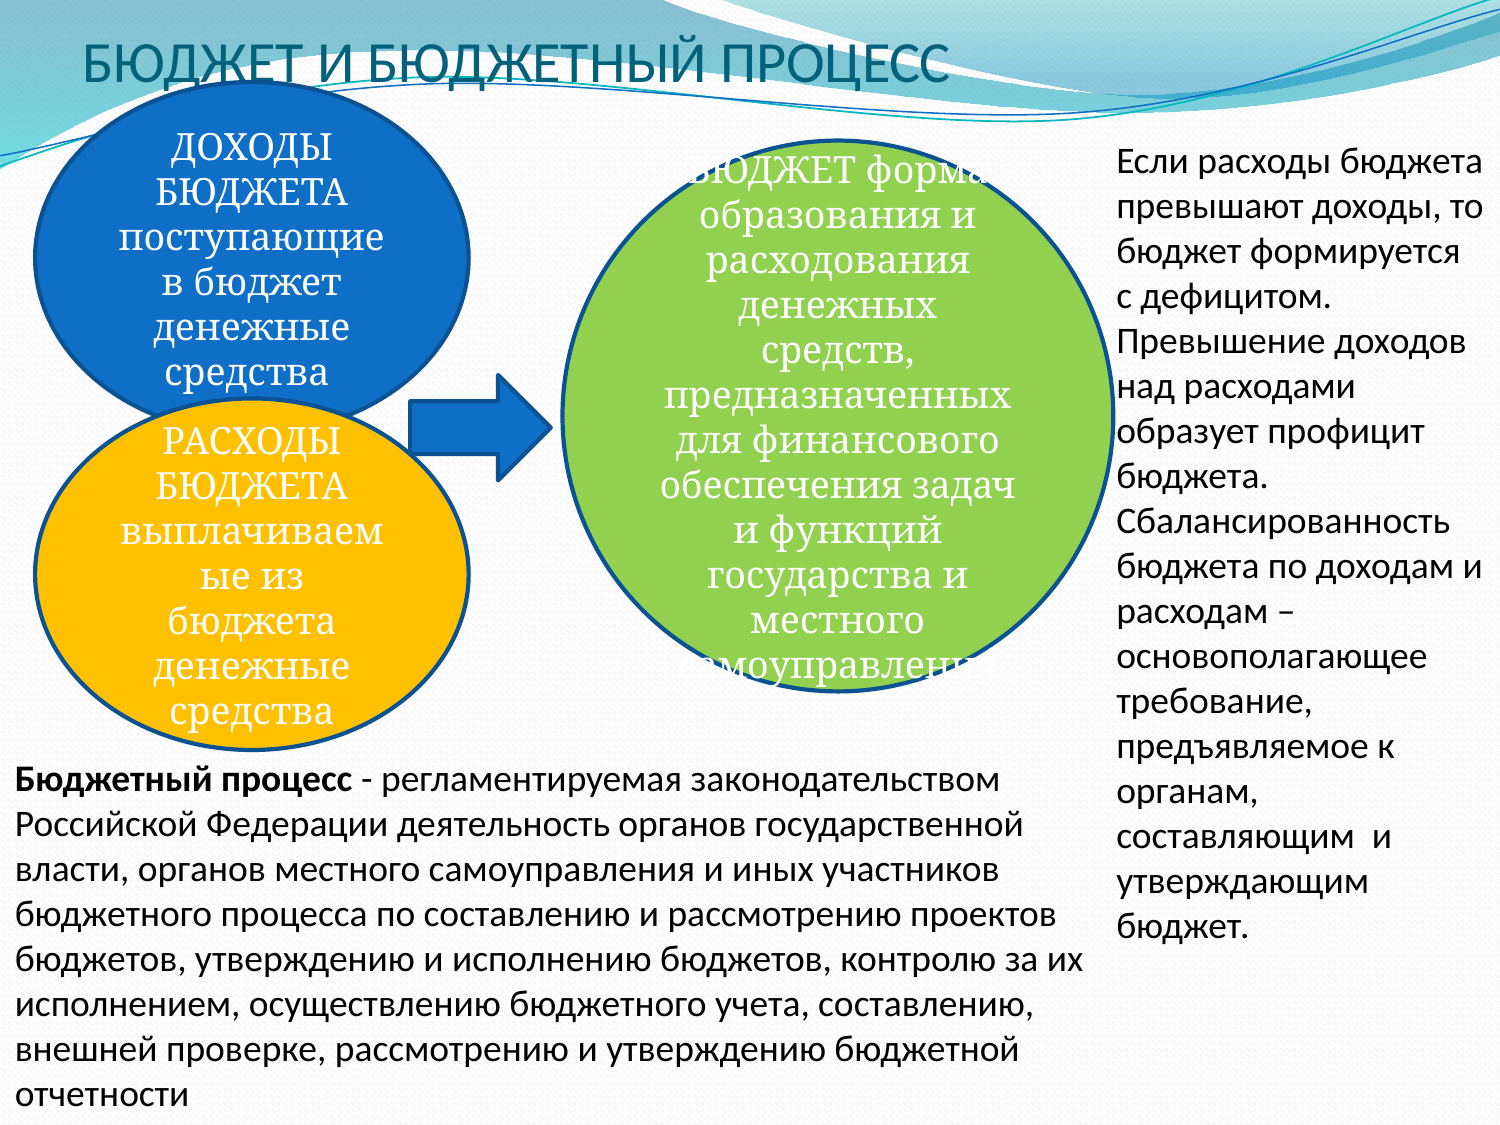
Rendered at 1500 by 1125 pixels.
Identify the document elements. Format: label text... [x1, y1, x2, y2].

text_box Бюджетный процесс - регламентируемая законодательством Российской Федерации деятельность органов государственной власти, органов местного самоуправления и иных участников бюджетного процесса по составлению и рассмотрению проектов бюджетов, утверждению и исполнению бюджетов, контролю за их исполнением, осуществлению бюджетного учета, составлению, внешней проверке, рассмотрению и утверждению бюджетной отчетности [0, 746, 1125, 1121]
text_box РАСХОДЫ БЮДЖЕТА выплачиваемые из бюджета денежные средства [32, 396, 471, 746]
text_box БЮДЖЕТ форма образования и расходования денежных средств, предназначенных для финансового обеспечения задач и функций государства и местного самоуправления [560, 138, 1101, 694]
text_box ДОХОДЫ БЮДЖЕТА поступающие в бюджет денежные средства [32, 79, 471, 416]
text_box Если расходы бюджета превышают доходы, то бюджет формируется с дефицитом. Превышение доходов над расходами образует профицит бюджета. Сбалансированность бюджета по доходам и расходам – основополагающее требование, предъявляемое к органам, составляющим и утверждающим бюджет. [1101, 128, 1500, 954]
text_box [408, 373, 553, 483]
title БЮДЖЕТ И БЮДЖЕТНЫЙ ПРОЦЕСС [82, 0, 1395, 94]
